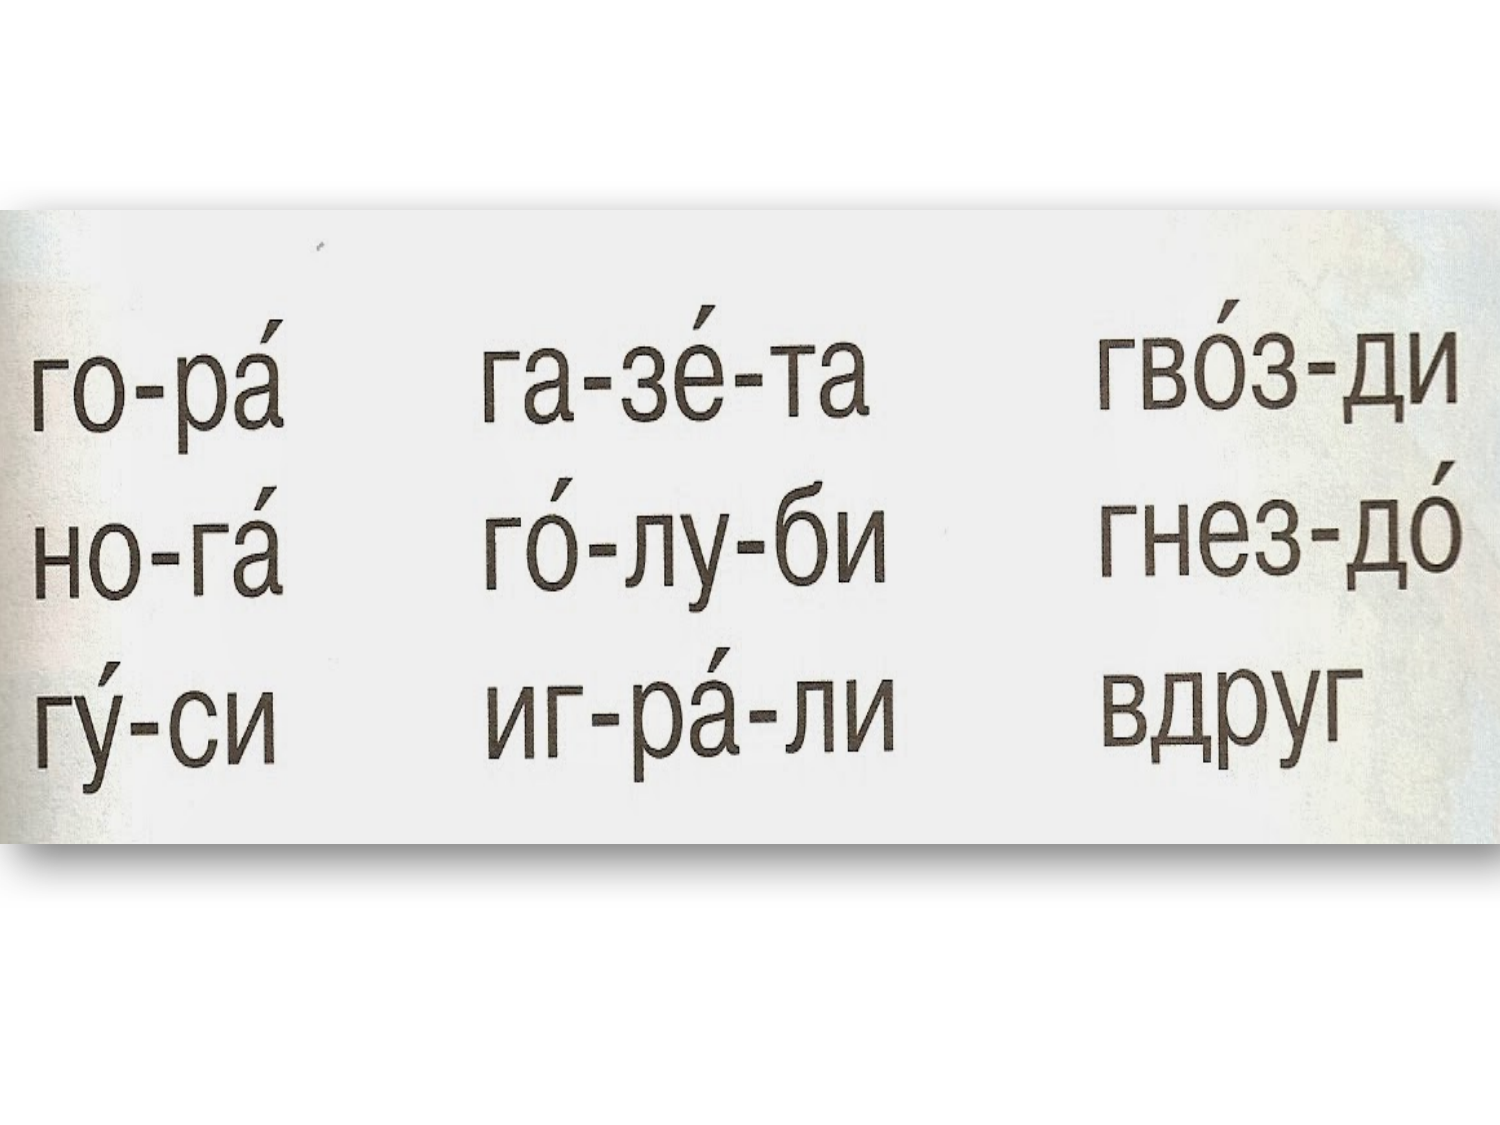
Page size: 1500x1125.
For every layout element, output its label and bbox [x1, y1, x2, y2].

picture [0, 210, 1500, 844]
